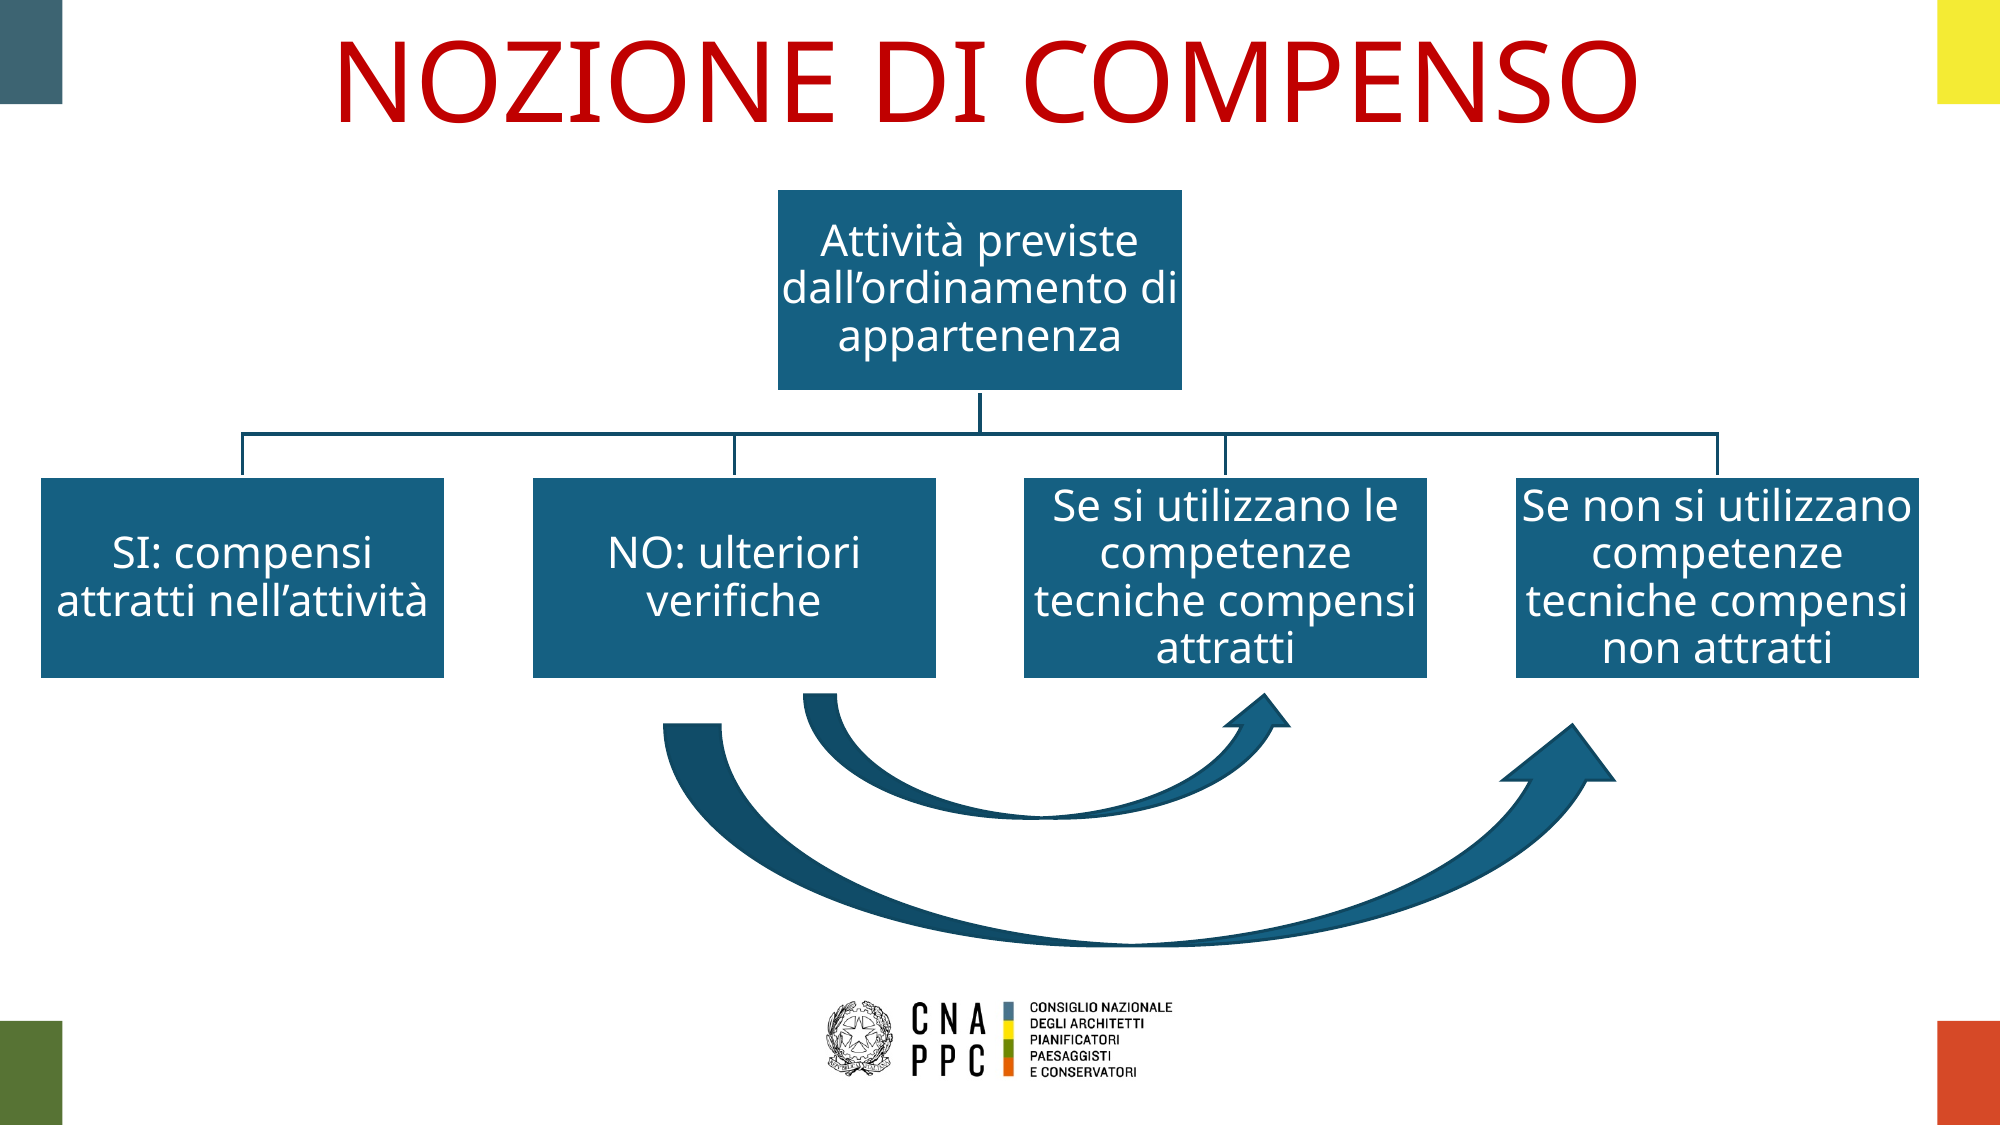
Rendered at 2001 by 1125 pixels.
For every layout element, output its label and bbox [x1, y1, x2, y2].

text_box [0, 0, 2000, 1125]
